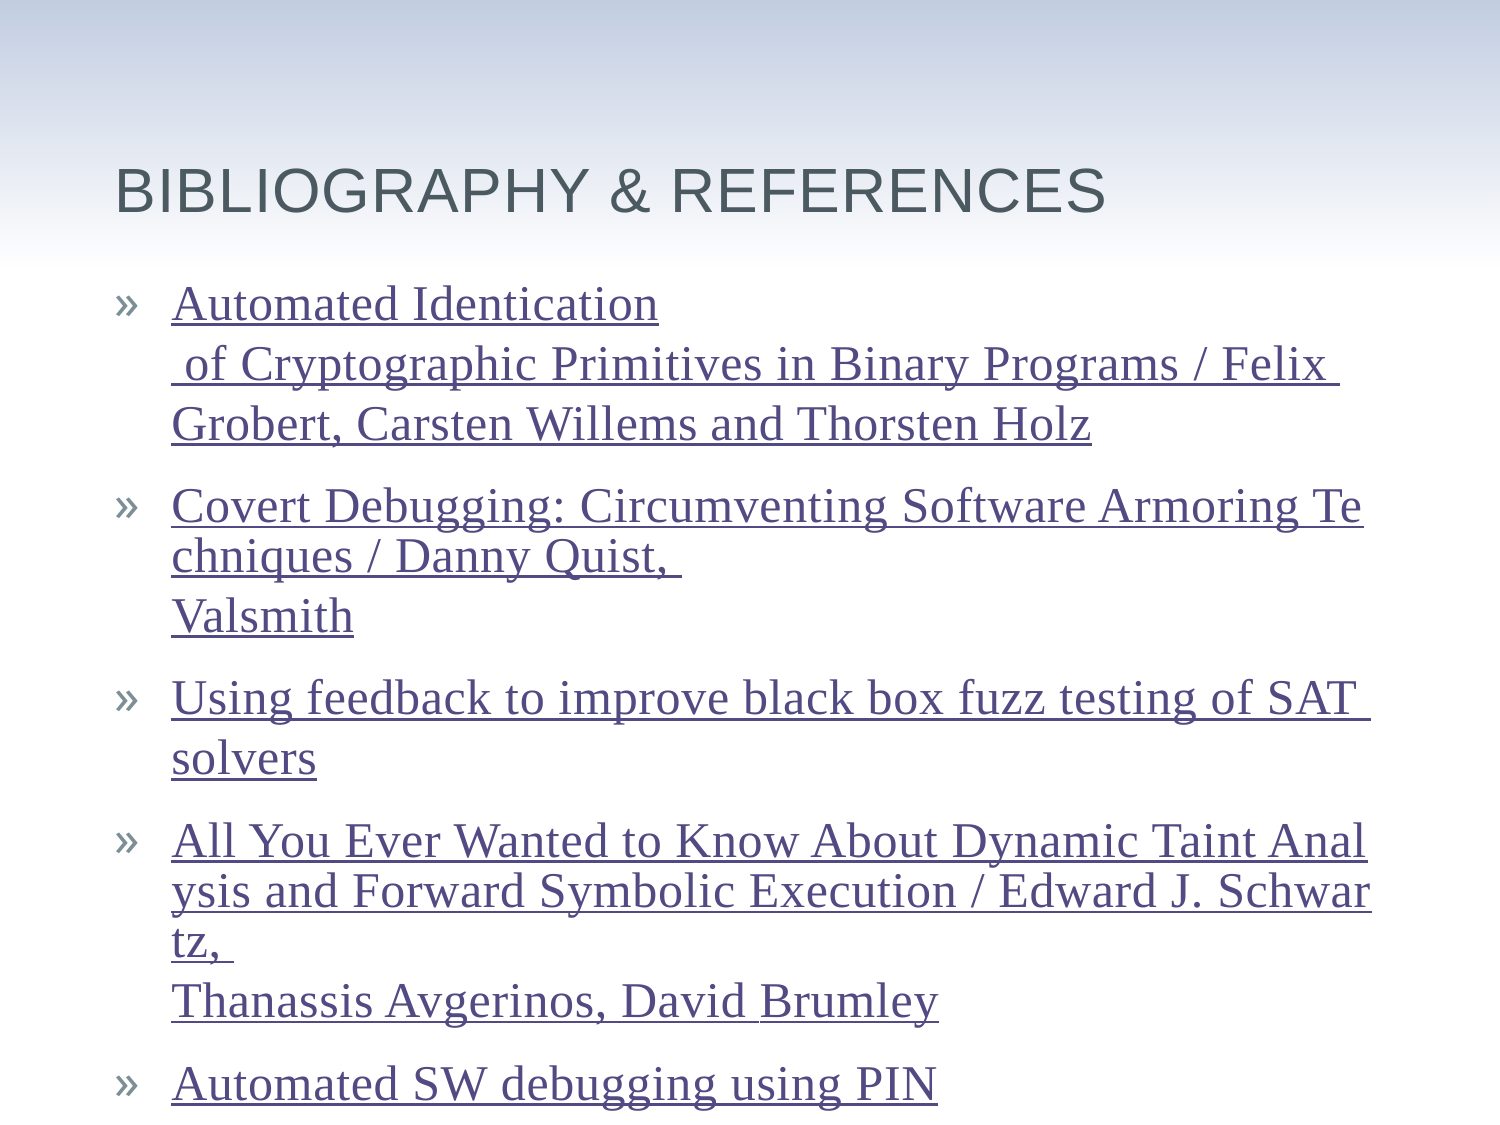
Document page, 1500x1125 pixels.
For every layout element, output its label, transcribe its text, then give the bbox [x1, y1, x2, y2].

title Bibliography & References [99, 45, 1400, 233]
list Automated Identication of Cryptographic Primitives in Binary Programs / Felix Grobert, Carsten Willems and Thorsten Holz Covert Debugging: Circumventing Software Armoring Techniques / Danny Quist, Valsmith Using feedback to improve black box fuzz testing of SAT solvers All You Ever Wanted to Know About Dynamic Taint Analysis and Forward Symbolic Execution / Edward J. Schwartz, Thanassis Avgerinos, David Brumley Automated SW debugging using PIN [99, 262, 1400, 978]
